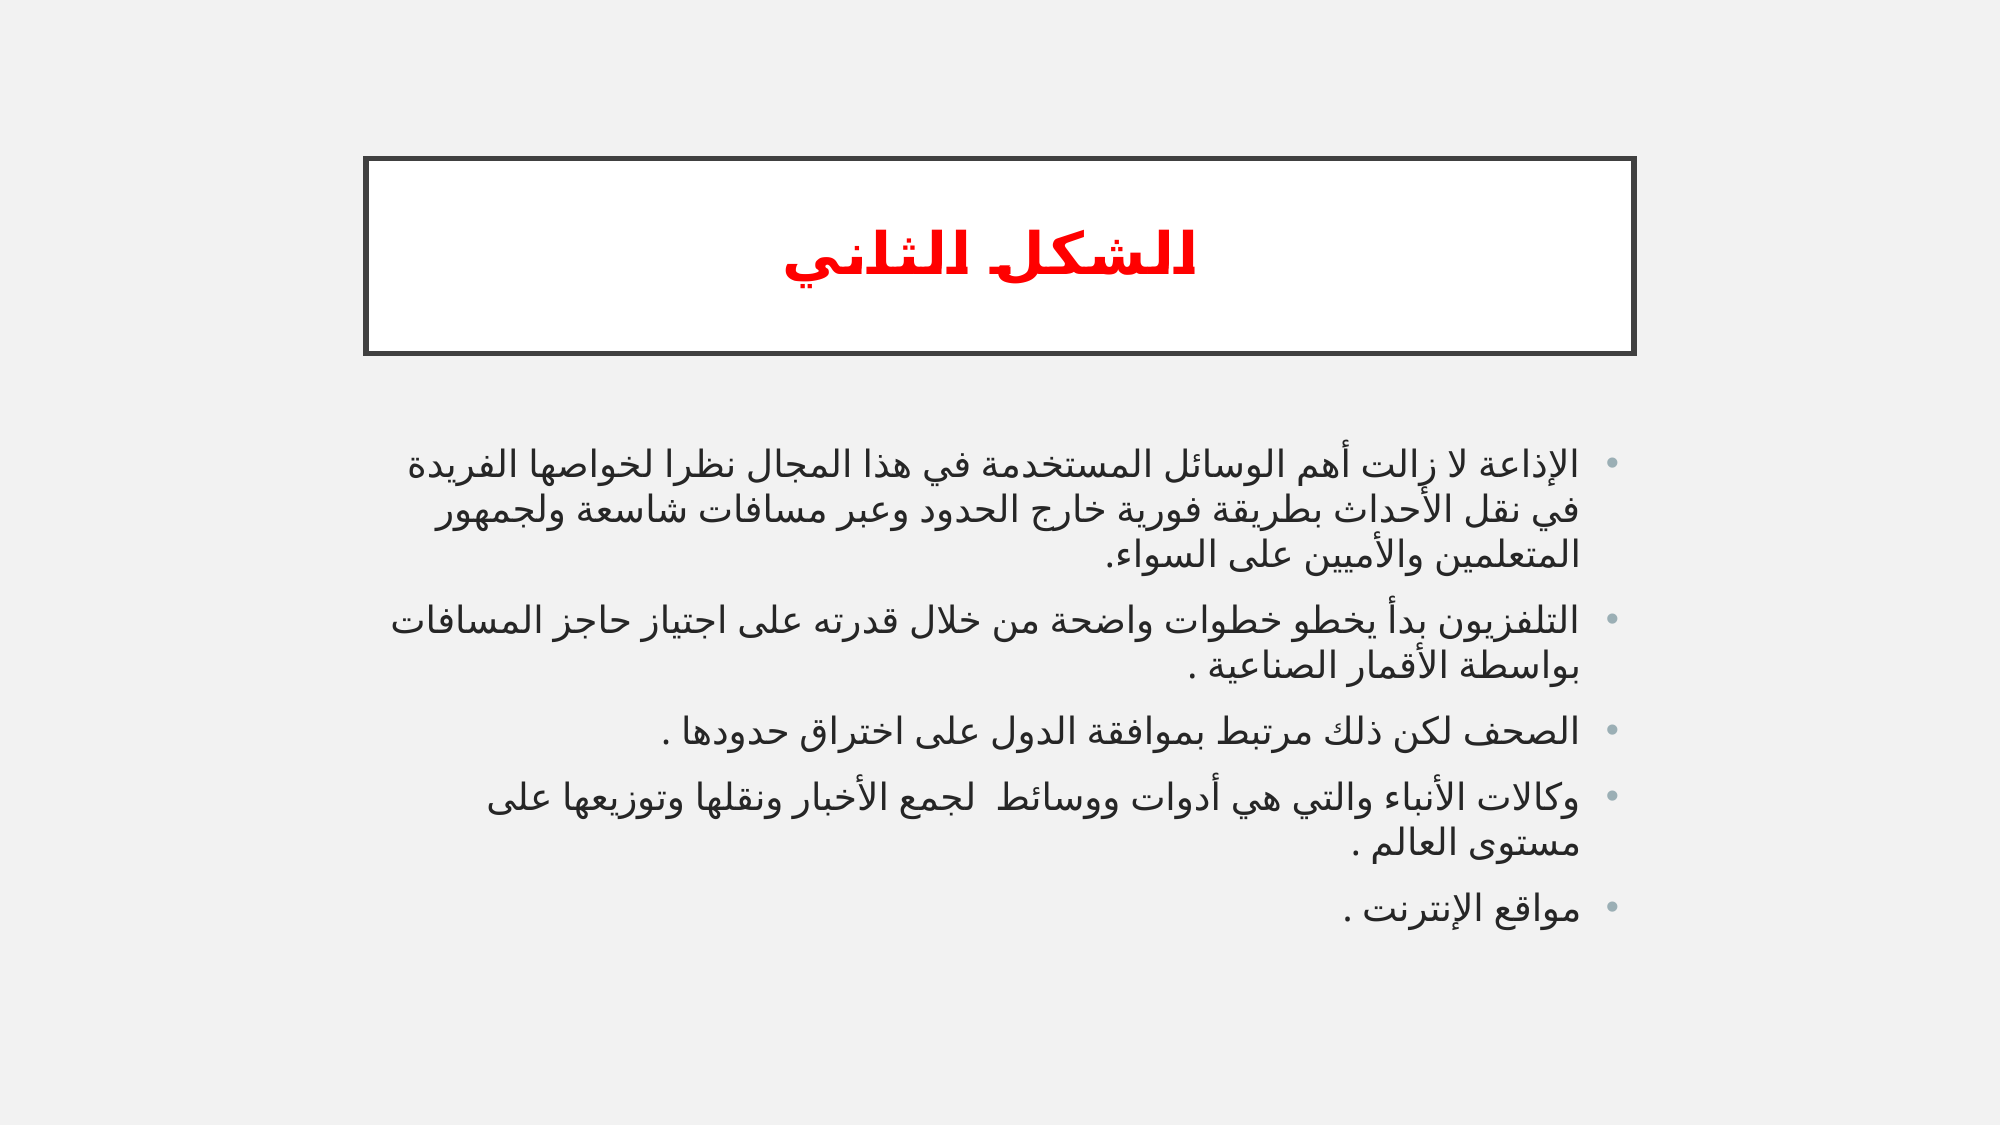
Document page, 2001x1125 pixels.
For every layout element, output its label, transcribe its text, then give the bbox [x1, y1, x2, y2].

title الشكل الثاني [363, 156, 1637, 356]
list الإذاعة لا زالت أهم الوسائل المستخدمة في هذا المجال نظرا لخواصها الفريدة في نقل الأحداث بطريقة فورية خارج الحدود وعبر مسافات شاسعة ولجمهور المتعلمين والأميين على السواء. التلفزيون بدأ يخطو خطوات واضحة من خلال قدرته على اجتياز حاجز المسافات بواسطة الأقمار الصناعية . الصحف لكن ذلك مرتبط بموافقة الدول على اختراق حدودها . وكالات الأنباء والتي هي أدوات ووسائط لجمع الأخبار ونقلها وتوزيعها على مستوى العالم . مواقع الإنترنت . [366, 432, 1634, 942]
